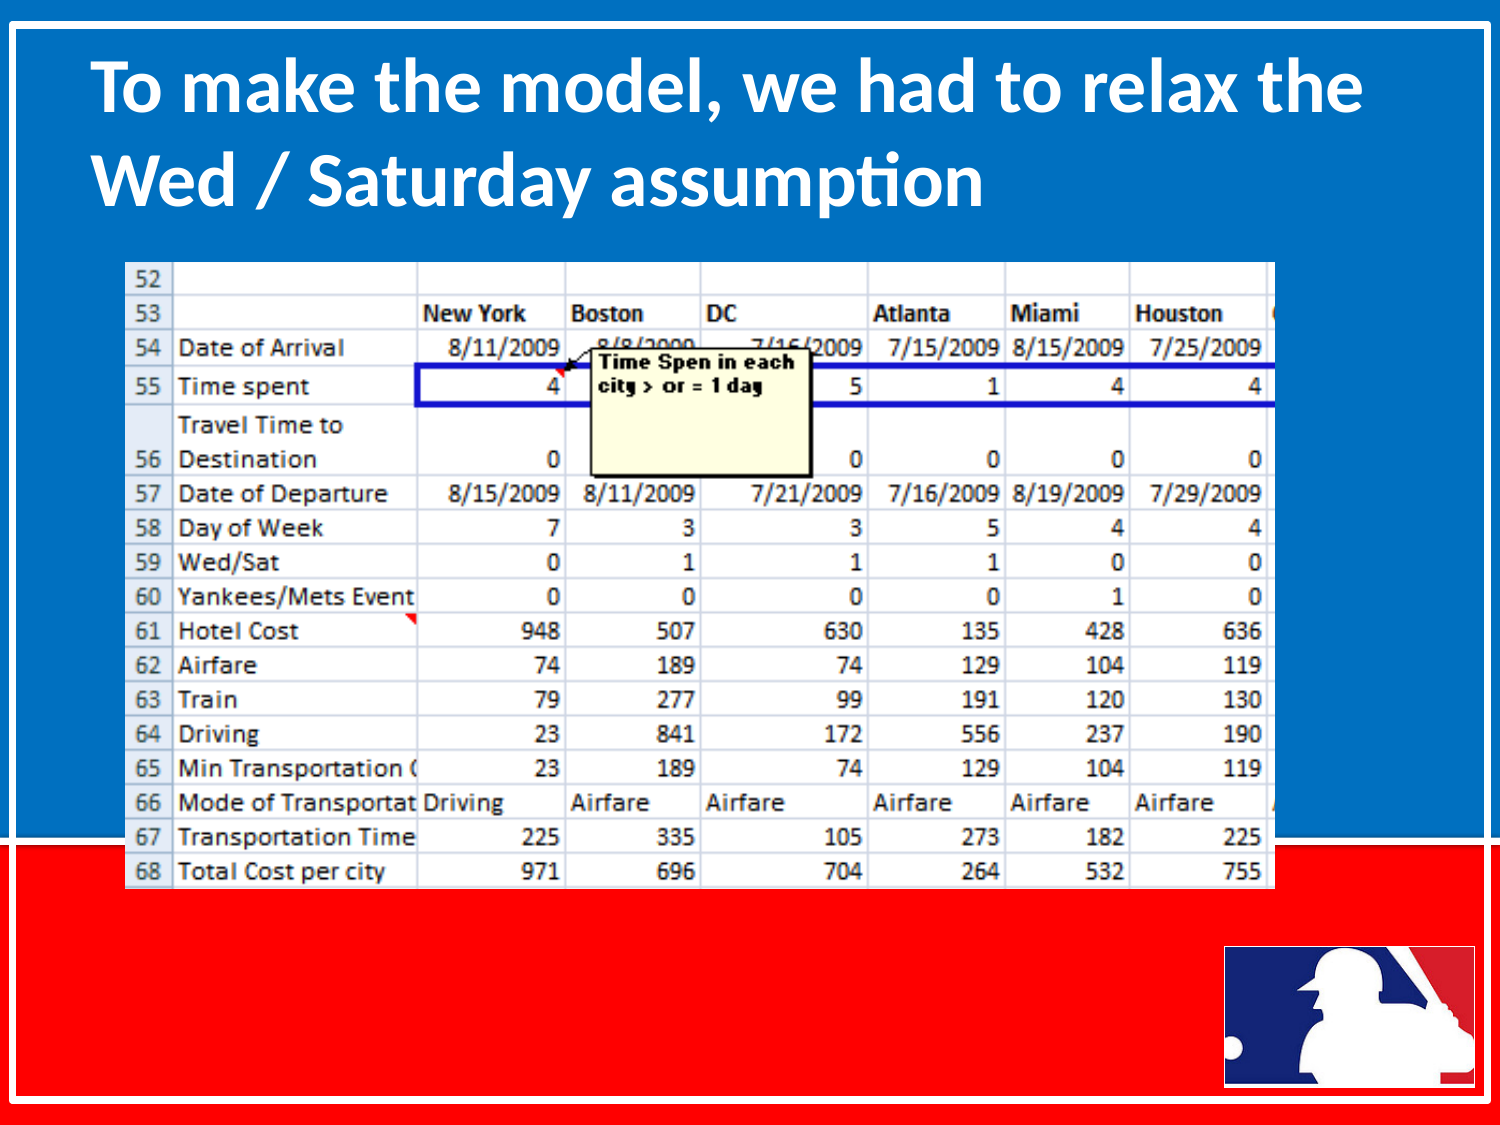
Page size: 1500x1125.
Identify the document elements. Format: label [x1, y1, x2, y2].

text_box [9, 21, 1491, 1104]
picture [124, 262, 1275, 889]
